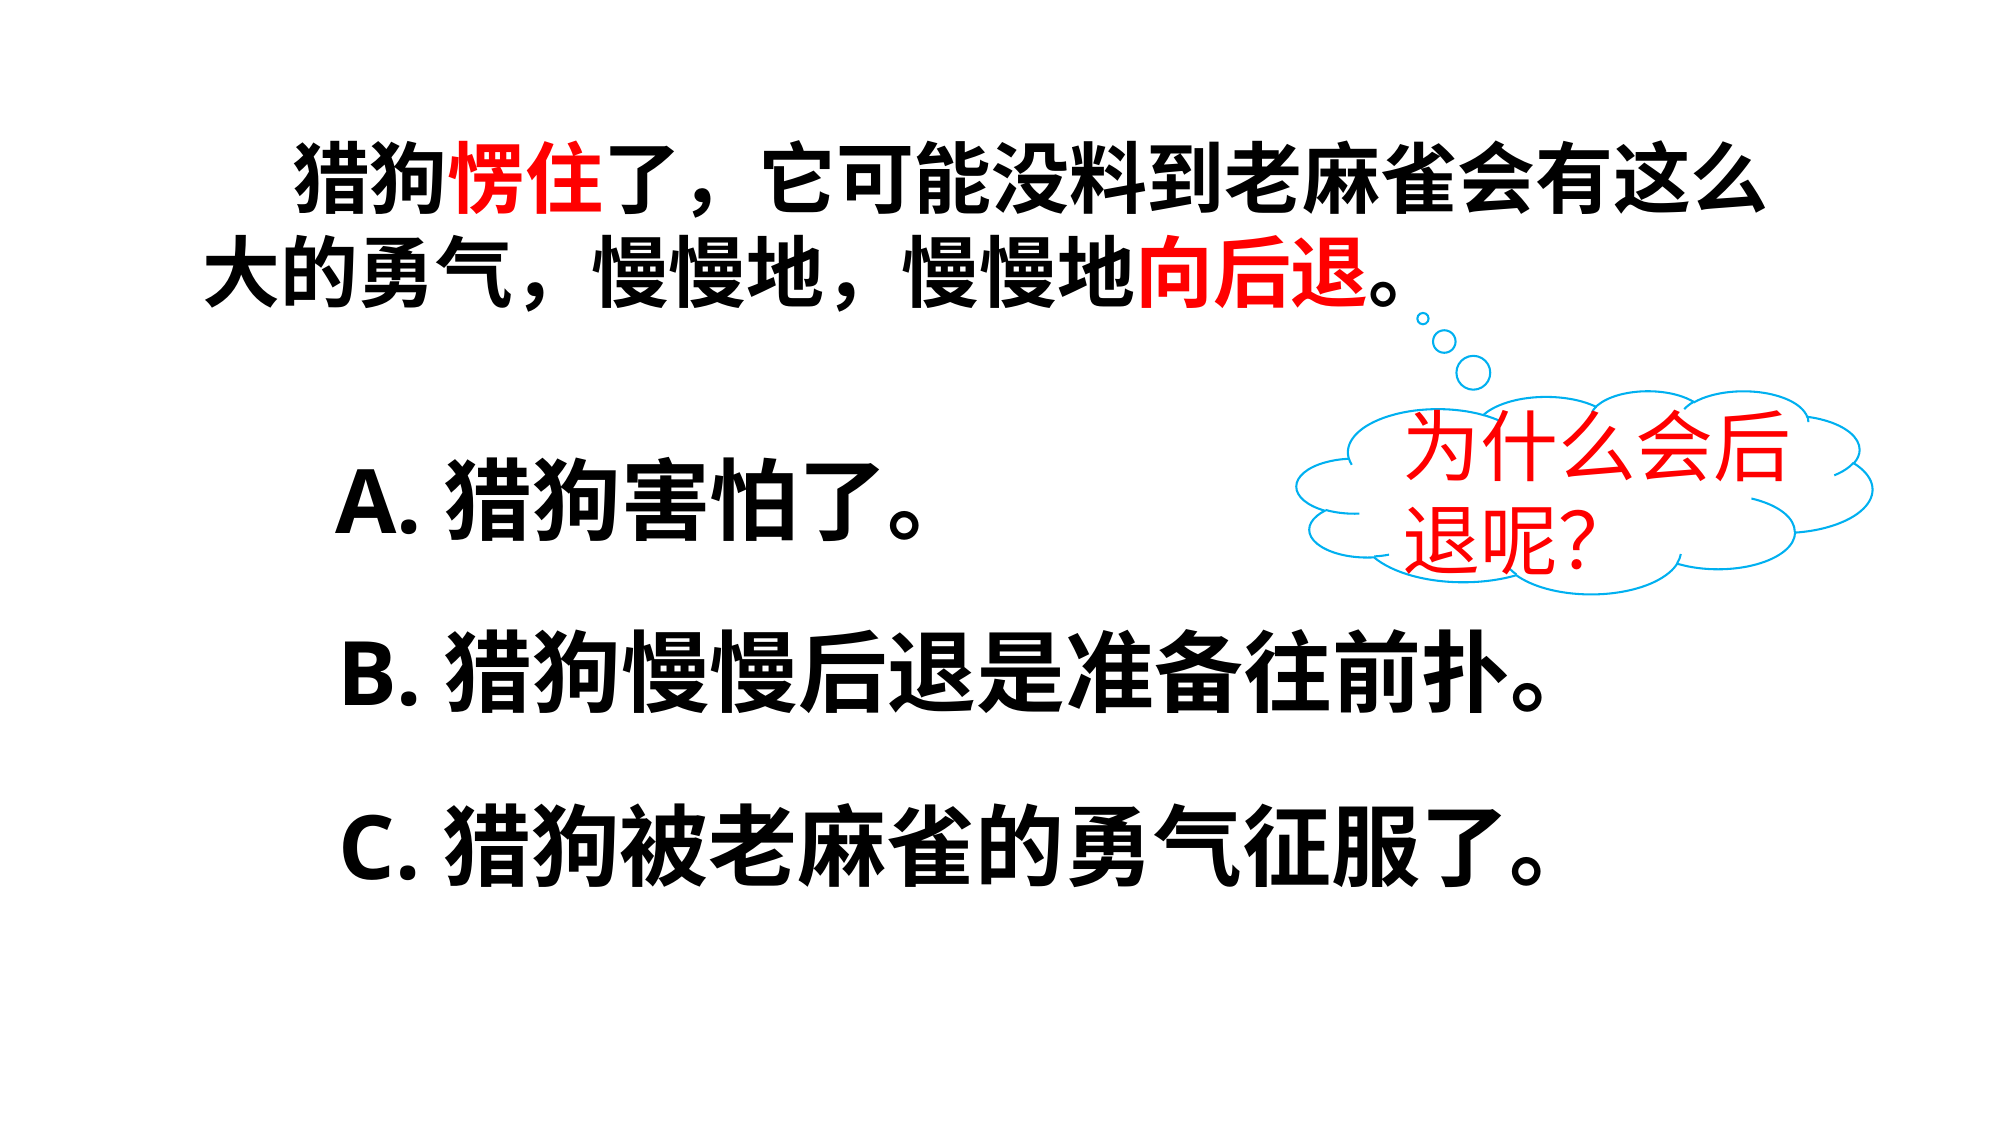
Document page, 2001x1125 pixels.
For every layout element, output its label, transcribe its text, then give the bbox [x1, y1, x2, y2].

text_box A.猎狗害怕了。 [320, 437, 992, 559]
text_box C.猎狗被老麻雀的勇气征服了。 [323, 783, 1614, 905]
text_box 猎狗愣住了，它可能没料到老麻雀会有这么大的勇气，慢慢地，慢慢地向后退。 [187, 122, 1813, 325]
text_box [1296, 390, 1875, 594]
text_box B.猎狗慢慢后退是准备往前扑。 [322, 609, 1615, 731]
